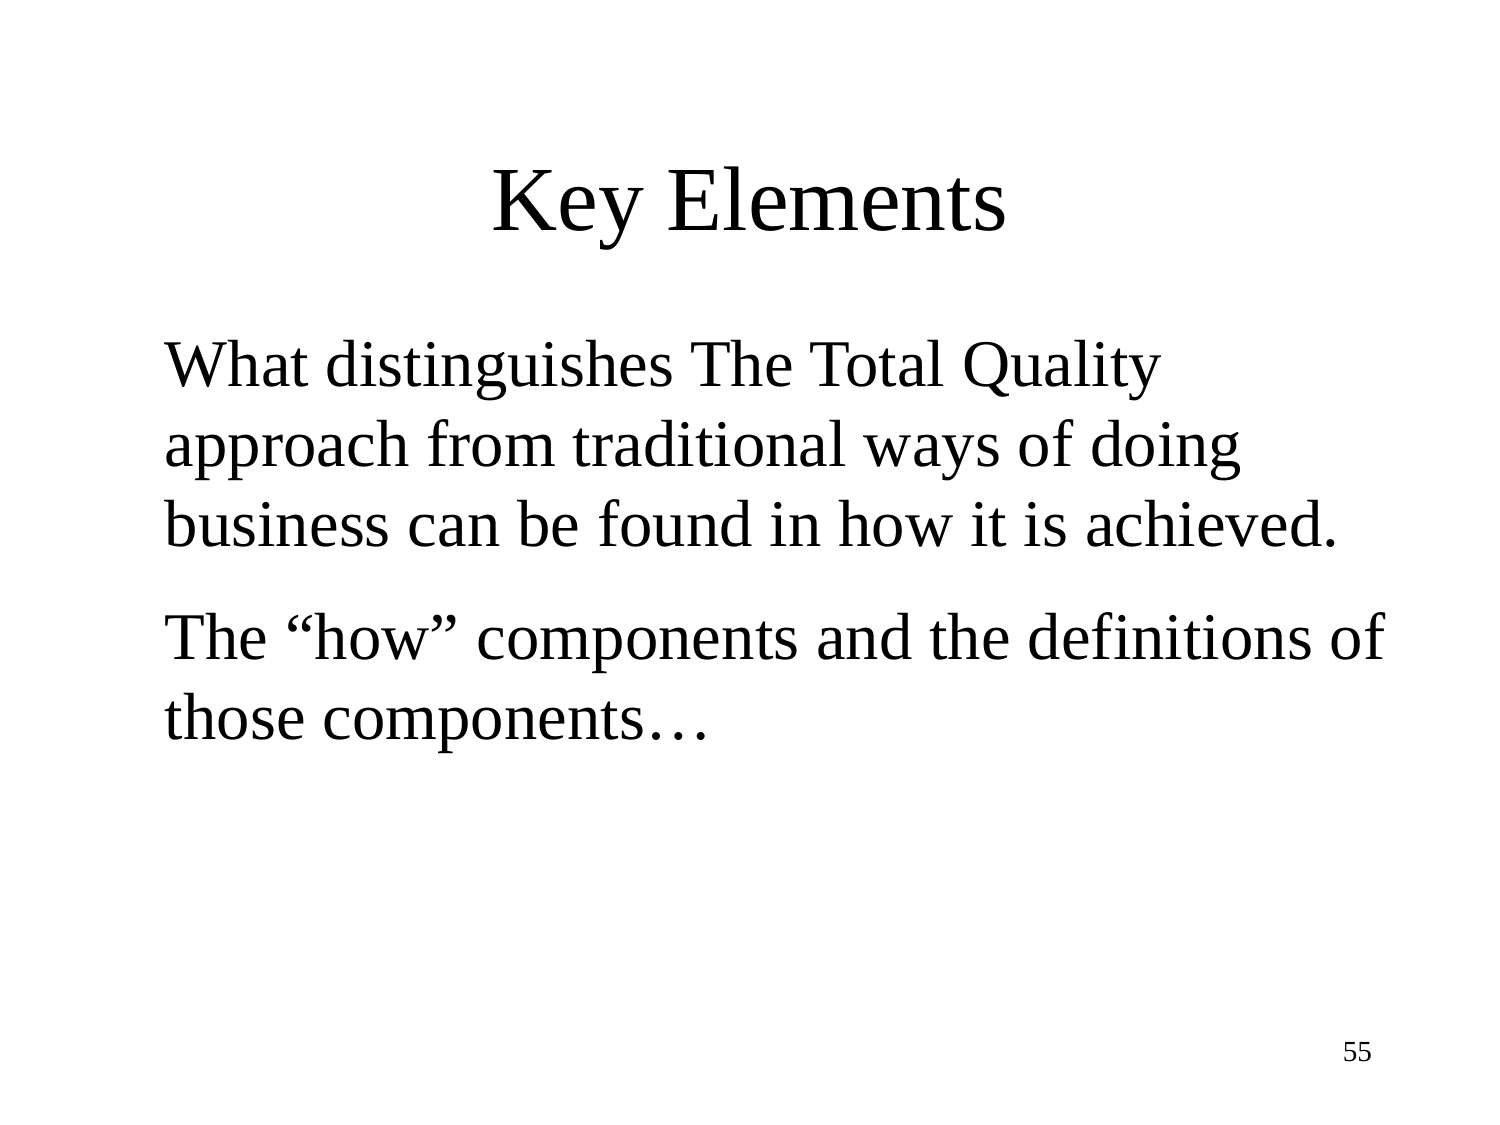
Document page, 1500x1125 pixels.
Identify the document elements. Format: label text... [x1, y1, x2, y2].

title Key Elements [112, 99, 1388, 288]
text_box What distinguishes The Total Quality approach from traditional ways of doing business can be found in how it is achieved. The “how” components and the definitions of those components… [149, 312, 1413, 846]
slide_number 55 [1074, 1025, 1388, 1100]
